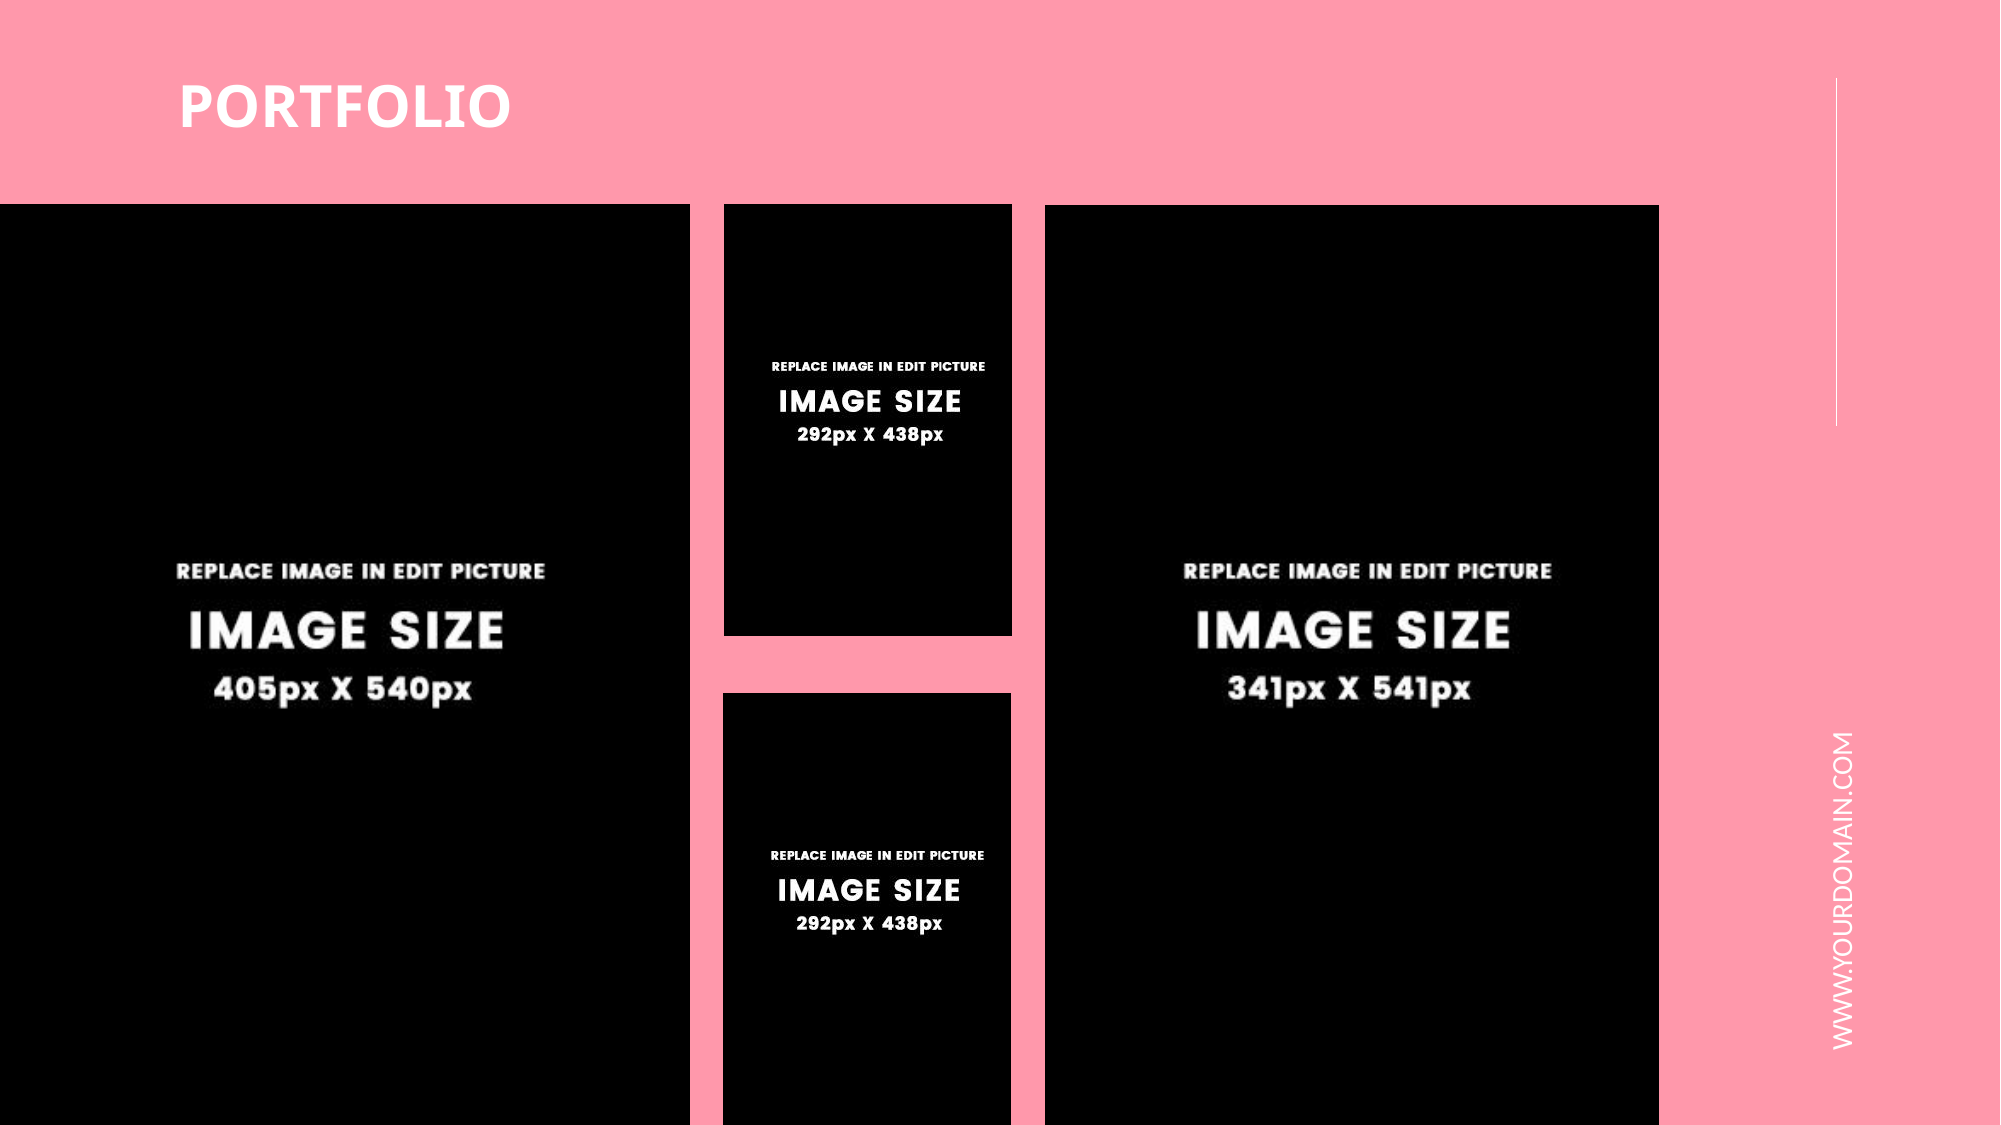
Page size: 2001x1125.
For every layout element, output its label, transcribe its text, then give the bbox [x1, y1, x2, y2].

picture [1045, 205, 1659, 1125]
picture [723, 204, 1012, 637]
text_box WWW.YOURDOMAIN.COM [1815, 485, 1866, 1065]
picture [0, 204, 691, 1125]
picture [722, 693, 1011, 1125]
text_box PORTFOLIO [90, 62, 600, 148]
